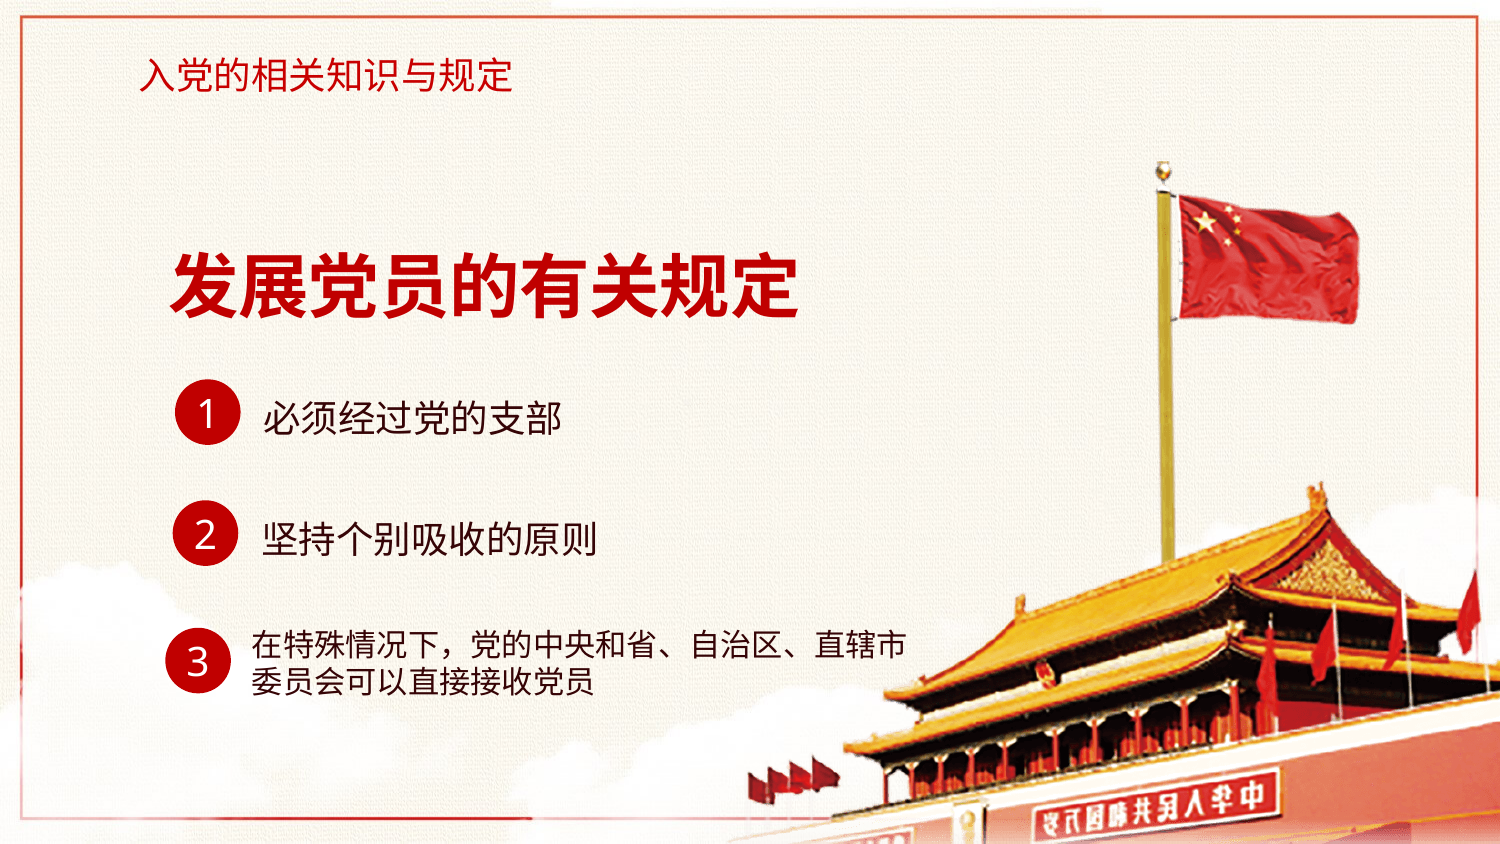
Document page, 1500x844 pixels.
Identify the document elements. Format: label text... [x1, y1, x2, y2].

text_box 入党的相关知识与规定 [123, 39, 1474, 109]
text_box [174, 379, 581, 449]
text_box 发展党员的有关规定 [63, 219, 676, 349]
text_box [164, 617, 676, 710]
picture [0, 0, 1500, 844]
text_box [172, 500, 616, 570]
